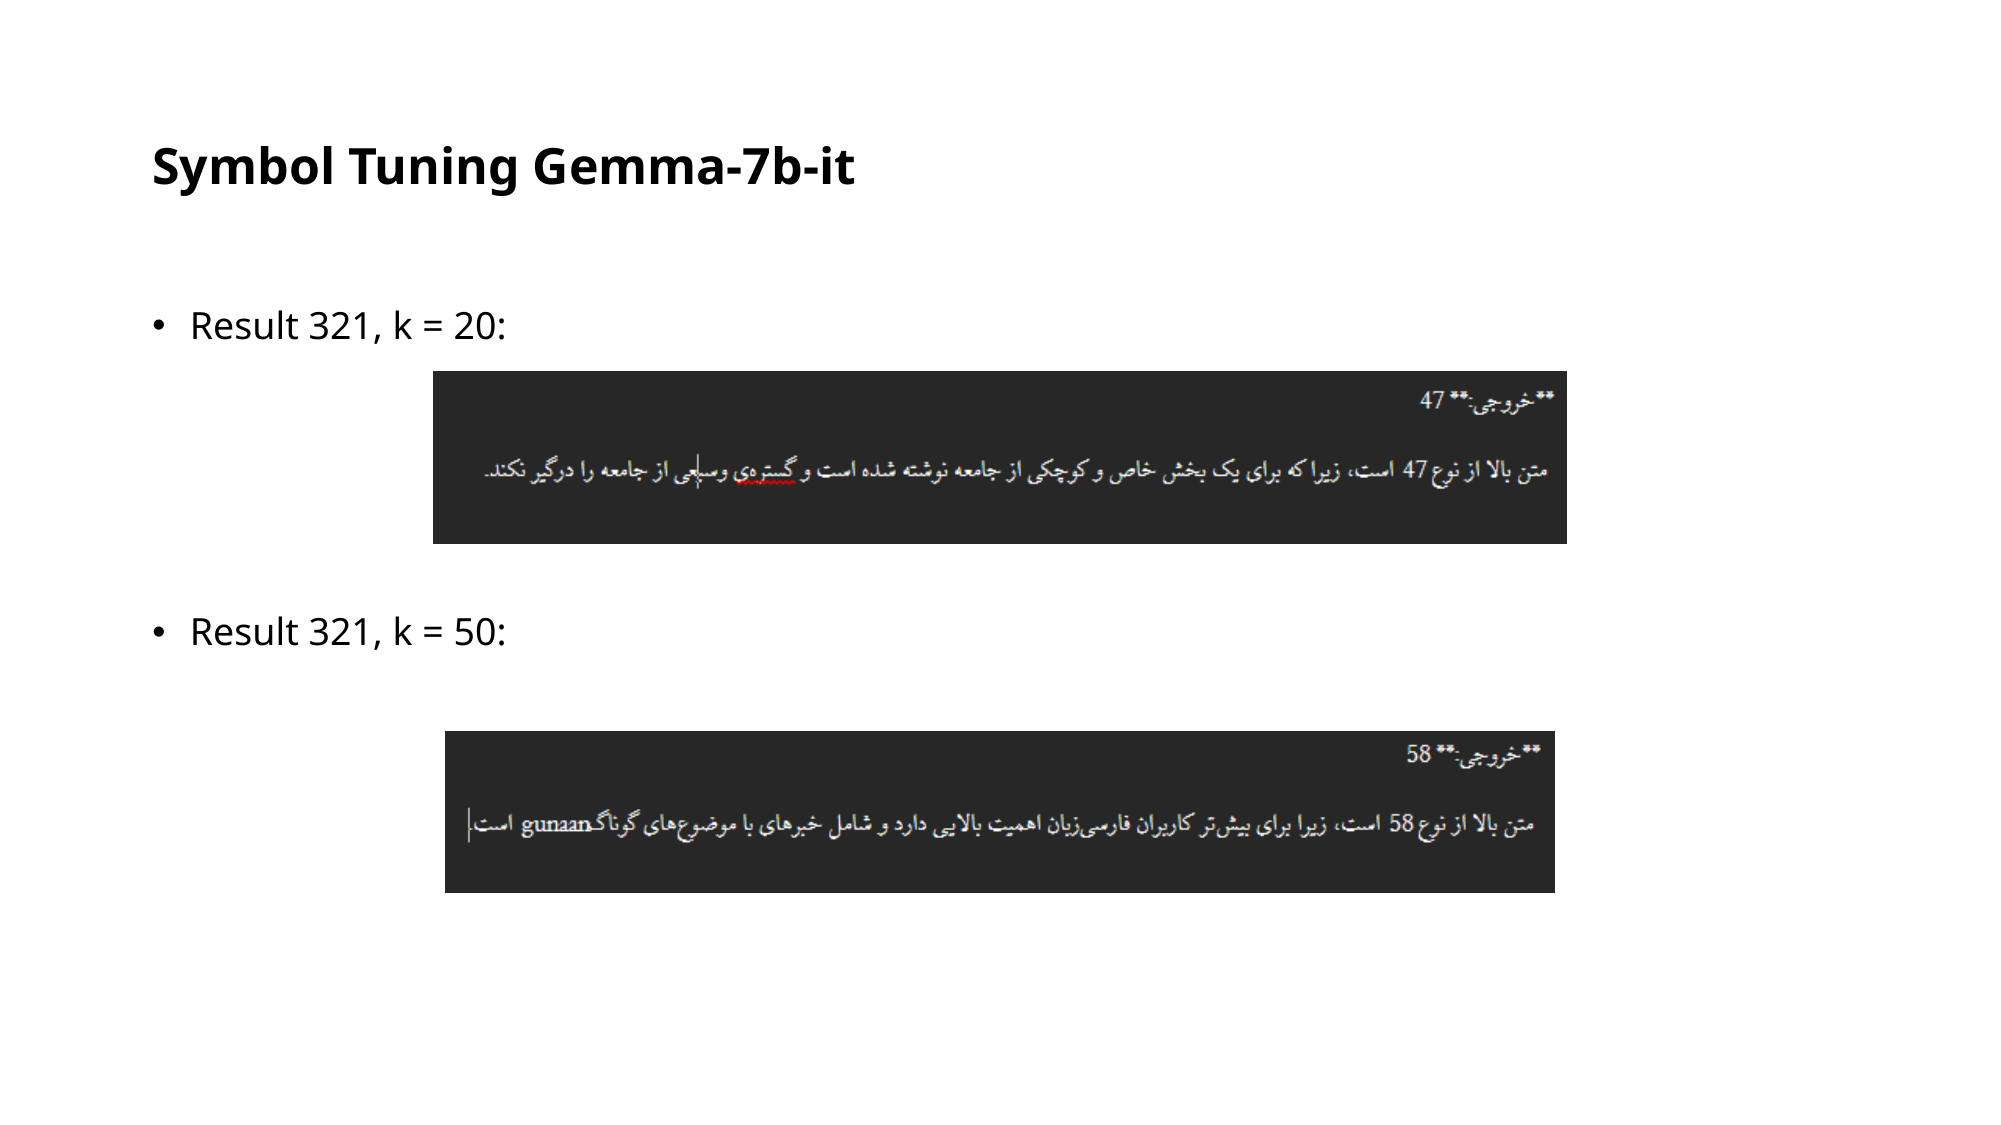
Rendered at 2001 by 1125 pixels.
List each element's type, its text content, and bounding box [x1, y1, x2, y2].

picture [444, 731, 1556, 894]
picture [432, 371, 1567, 545]
title Symbol Tuning Gemma-7b-it [137, 59, 1863, 278]
list Result 321, k = 20: Result 321, k = 50: [137, 299, 1863, 1014]
